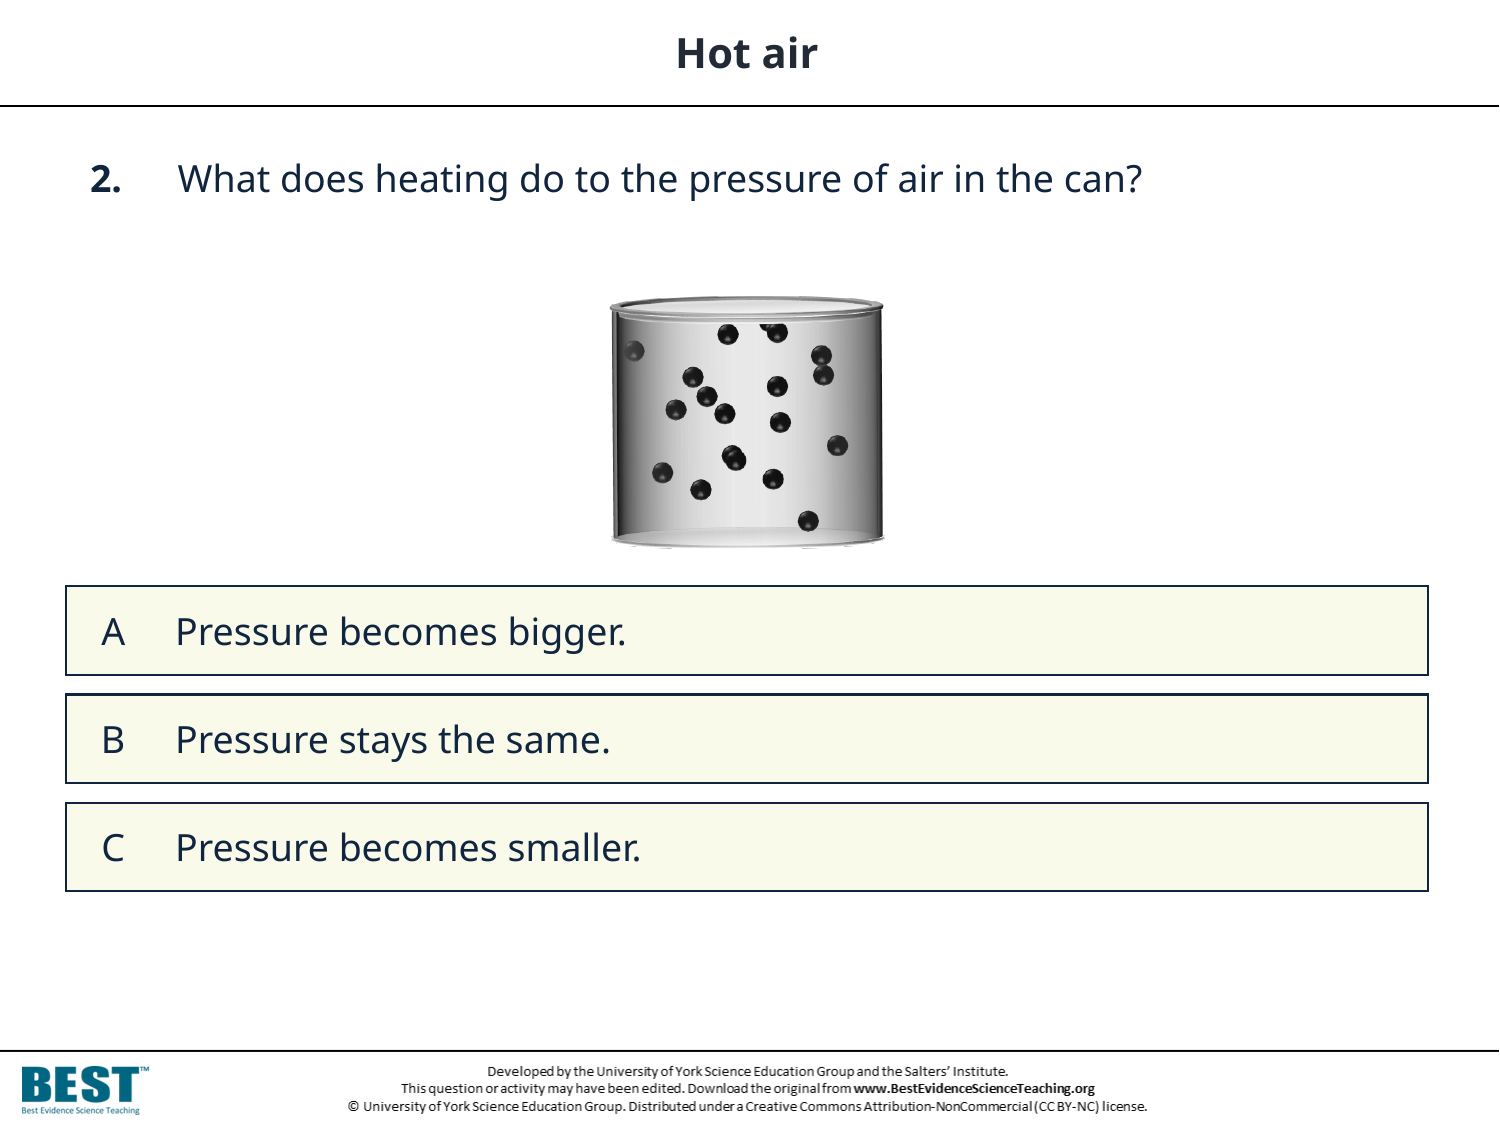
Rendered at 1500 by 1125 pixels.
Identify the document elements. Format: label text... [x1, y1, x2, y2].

text_box Hot air [23, 4, 1471, 99]
picture [0, 105, 1500, 1125]
